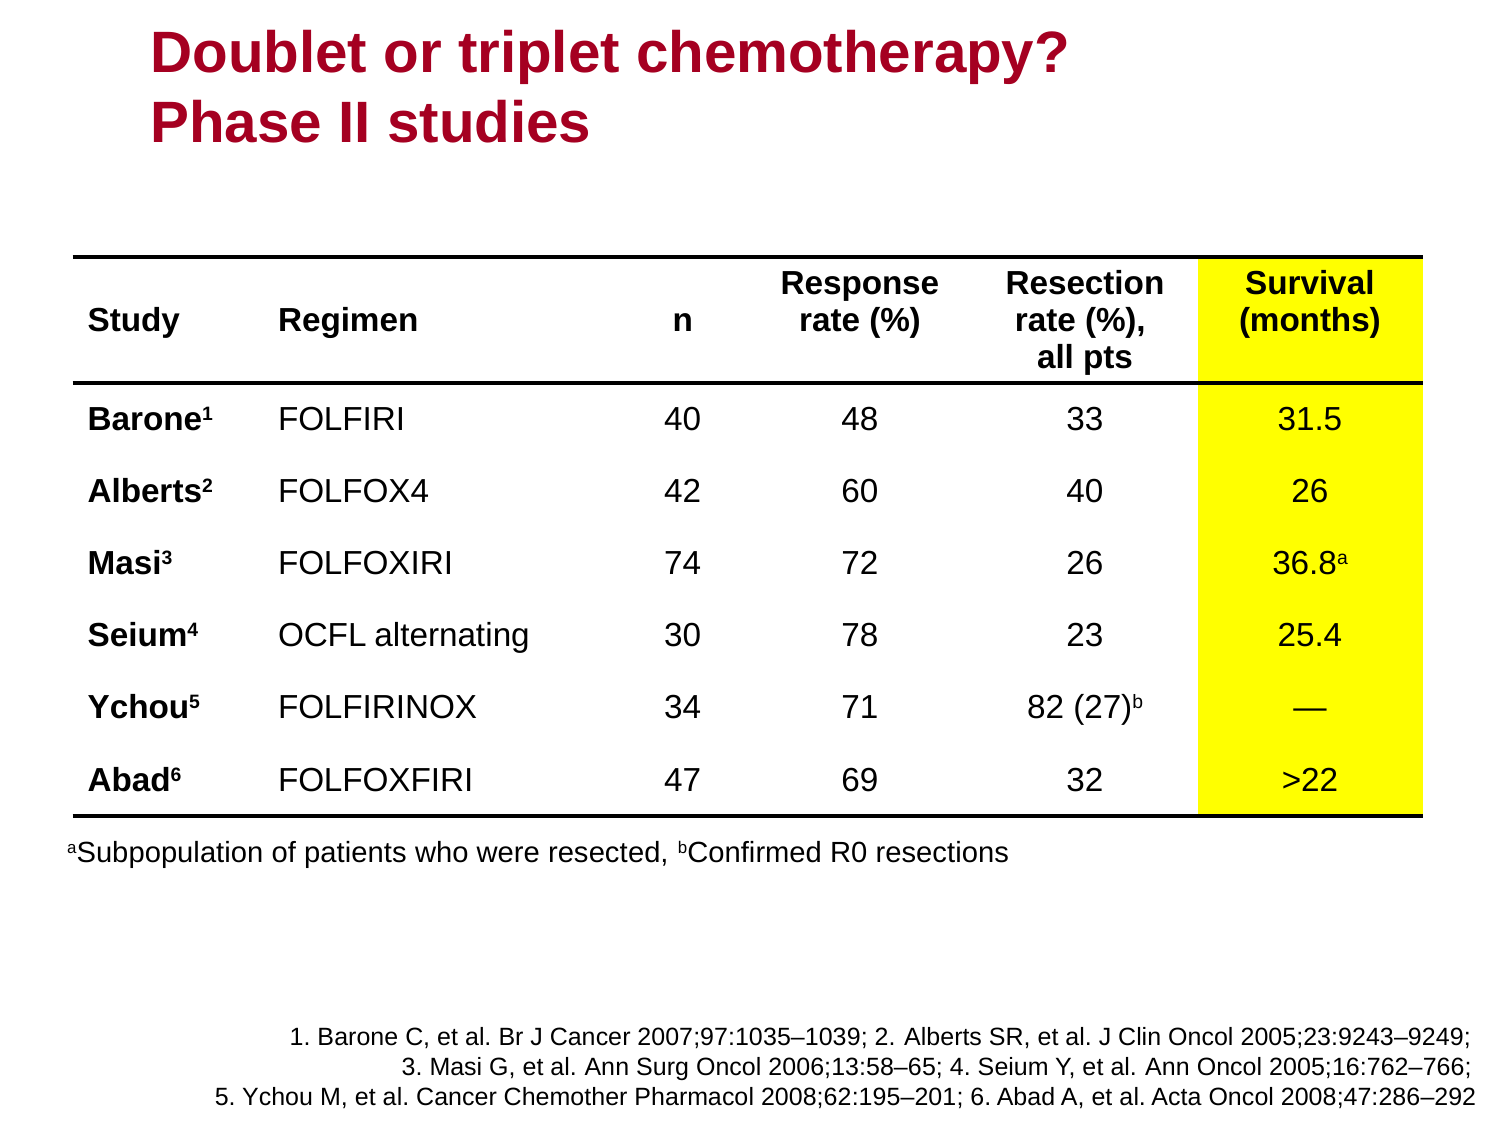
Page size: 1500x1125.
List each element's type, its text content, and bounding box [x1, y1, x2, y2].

table_cell 33 [973, 385, 1198, 455]
table_cell 42 [618, 455, 748, 527]
table_cell — [1198, 671, 1423, 743]
table_cell 69 [748, 743, 973, 814]
text_box 1. Barone C, et al. Br J Cancer 2007;97:1035–1039; 2. Alberts SR, et al. J Clin Oncol 2005;23:9243–9249; 3. Masi G, et al. Ann Surg Oncol 2006;13:58–65; 4. Seium Y, et al. Ann Oncol 2005;16:762–766; 5. Ychou M, et al. Cancer Chemother Pharmacol 2008;62:195–201; 6. Abad A, et al. Acta Oncol 2008;47:286–292 [31, 1013, 1495, 1118]
table_header Response rate (%) [748, 259, 973, 381]
table_cell 32 [973, 743, 1198, 814]
table_cell 48 [748, 385, 973, 455]
table_cell 31.5 [1198, 385, 1423, 455]
table_cell 60 [748, 455, 973, 527]
table_cell 40 [618, 385, 748, 455]
title Doublet or triplet chemotherapy? Phase II studies [135, 7, 1424, 162]
table_cell FOLFOX4 [263, 455, 618, 527]
table_cell 25.4 [1198, 599, 1423, 671]
table_cell 26 [973, 527, 1198, 599]
text_box aSubpopulation of patients who were resected, bConfirmed R0 resections [52, 826, 1025, 876]
table_cell 26 [1198, 455, 1423, 527]
table_cell Alberts2 [73, 455, 263, 527]
table_header n [618, 259, 748, 381]
table_cell 34 [618, 671, 748, 743]
table_cell FOLFOXFIRI [263, 743, 618, 814]
table_cell FOLFIRI [263, 385, 618, 455]
table_cell Barone1 [73, 385, 263, 455]
table_cell OCFL alternating [263, 599, 618, 671]
table_header Resection rate (%), all pts [973, 259, 1198, 381]
table_header Regimen [263, 259, 618, 381]
table_cell Abad6 [73, 743, 263, 814]
table_cell 74 [618, 527, 748, 599]
table_cell FOLFIRINOX [263, 671, 618, 743]
table_cell >22 [1198, 743, 1423, 814]
table_cell 71 [748, 671, 973, 743]
table_cell FOLFOXIRI [263, 527, 618, 599]
table_cell 30 [618, 599, 748, 671]
table_cell 36.8a [1198, 527, 1423, 599]
table_cell 82 (27)b [973, 671, 1198, 743]
table_header Study [73, 259, 263, 381]
table_cell 23 [973, 599, 1198, 671]
table_cell 78 [748, 599, 973, 671]
table_cell 72 [748, 527, 973, 599]
table_cell 40 [973, 455, 1198, 527]
table_cell Seium4 [73, 599, 263, 671]
table_cell Ychou5 [73, 671, 263, 743]
table_cell Masi3 [73, 527, 263, 599]
table_cell 47 [618, 743, 748, 814]
table_header Survival (months) [1198, 259, 1423, 381]
